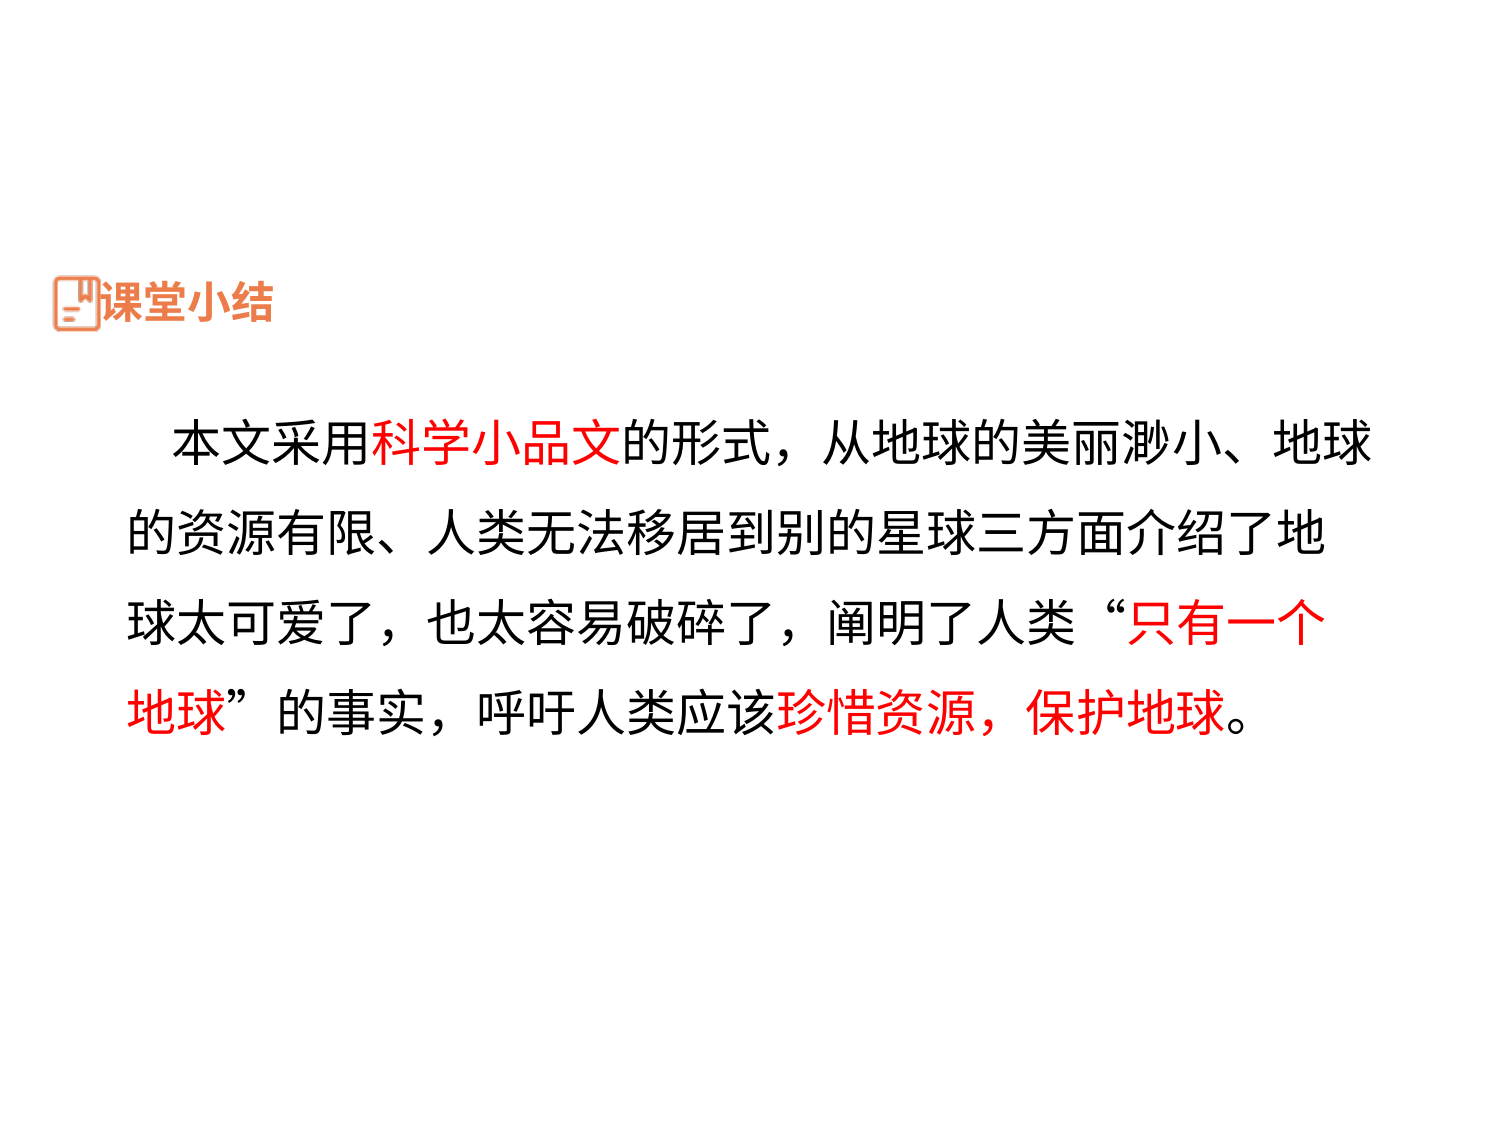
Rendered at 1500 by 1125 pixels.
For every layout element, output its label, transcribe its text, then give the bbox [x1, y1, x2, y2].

text_box 本文采用科学小品文的形式，从地球的美丽渺小、地球的资源有限、人类无法移居到别的星球三方面介绍了地球太可爱了，也太容易破碎了，阐明了人类“只有一个地球”的事实，呼吁人类应该珍惜资源，保护地球。 [114, 375, 1386, 864]
picture [23, 274, 131, 333]
text_box 课堂小结 [53, 274, 1347, 339]
